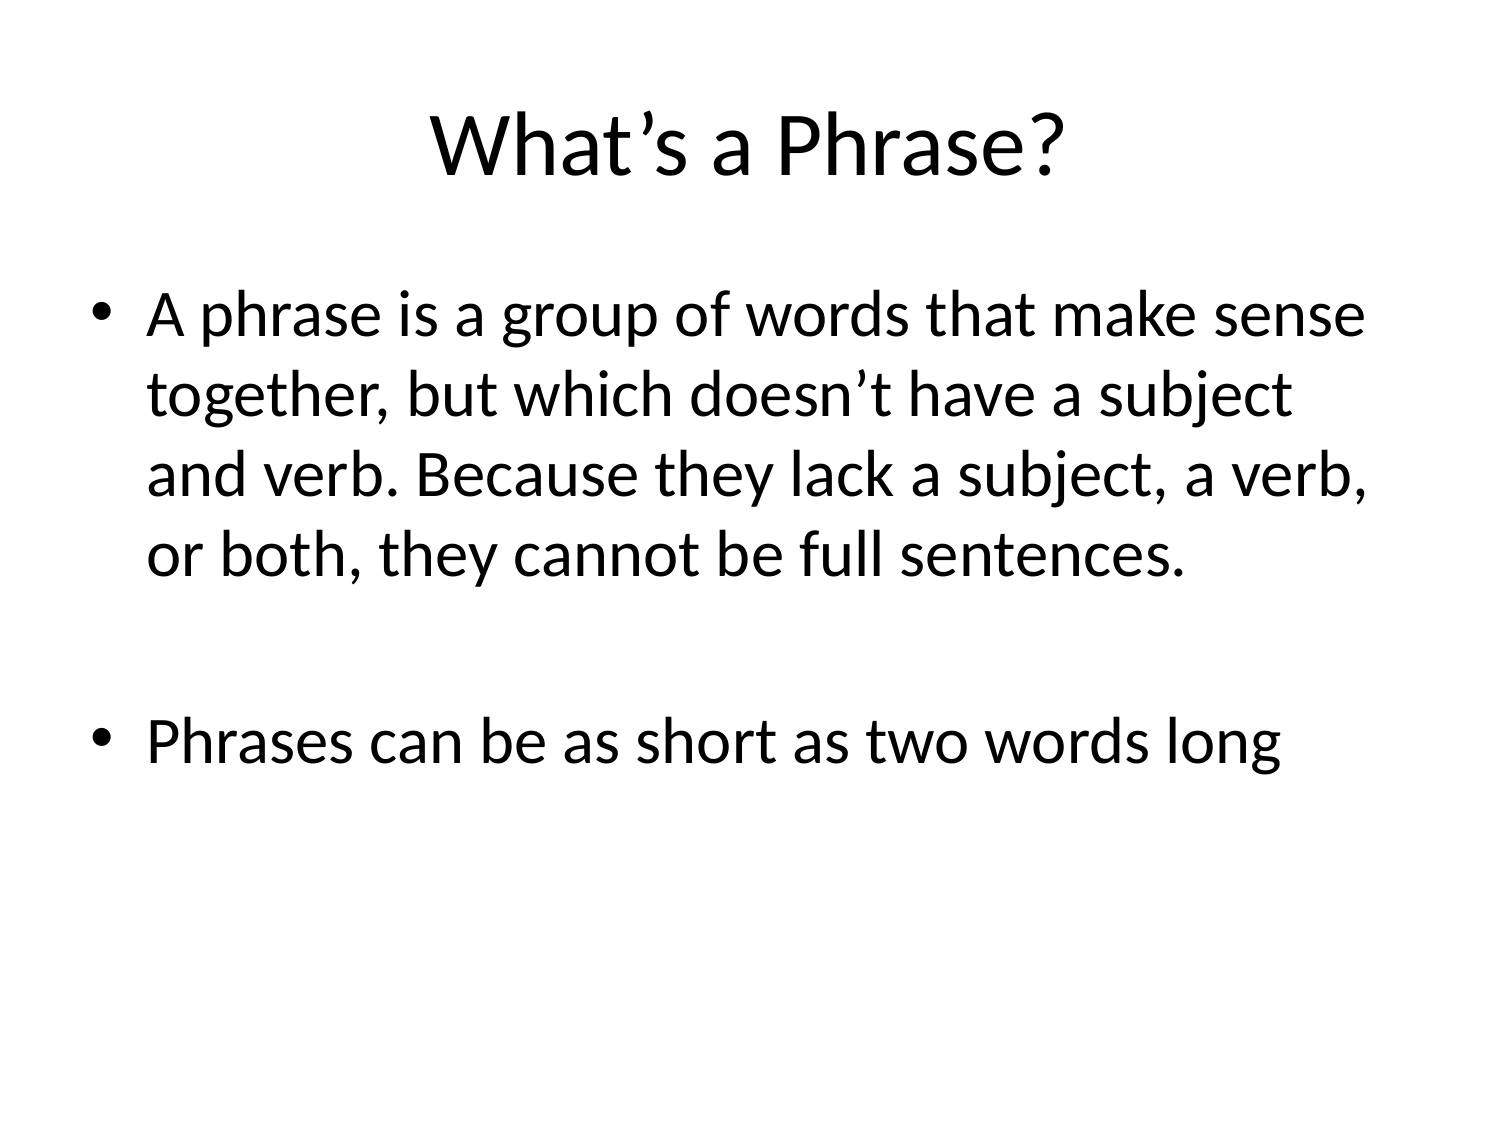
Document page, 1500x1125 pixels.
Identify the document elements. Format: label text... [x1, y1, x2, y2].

list A phrase is a group of words that make sense together, but which doesn’t have a subject and verb. Because they lack a subject, a verb, or both, they cannot be full sentences. Phrases can be as short as two words long [75, 262, 1425, 1005]
title What’s a Phrase? [75, 45, 1425, 233]
